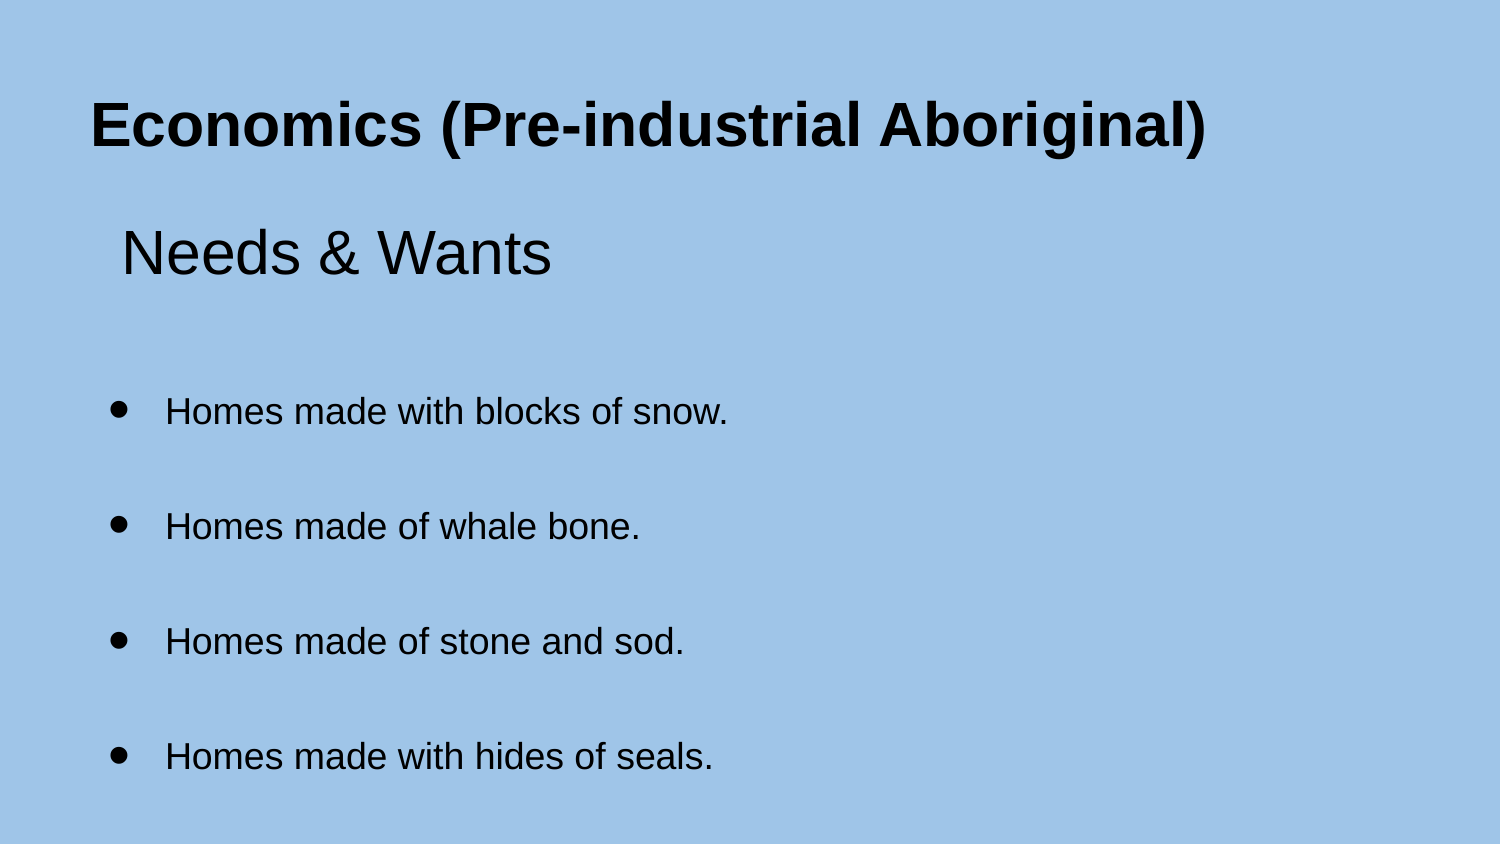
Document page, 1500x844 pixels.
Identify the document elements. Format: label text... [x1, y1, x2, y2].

title Economics (Pre-industrial Aboriginal) [75, 33, 1425, 175]
list Needs & Wants Homes made with blocks of snow. Homes made of whale bone. Homes made of stone and sod. Homes made with hides of seals. [75, 196, 1425, 808]
